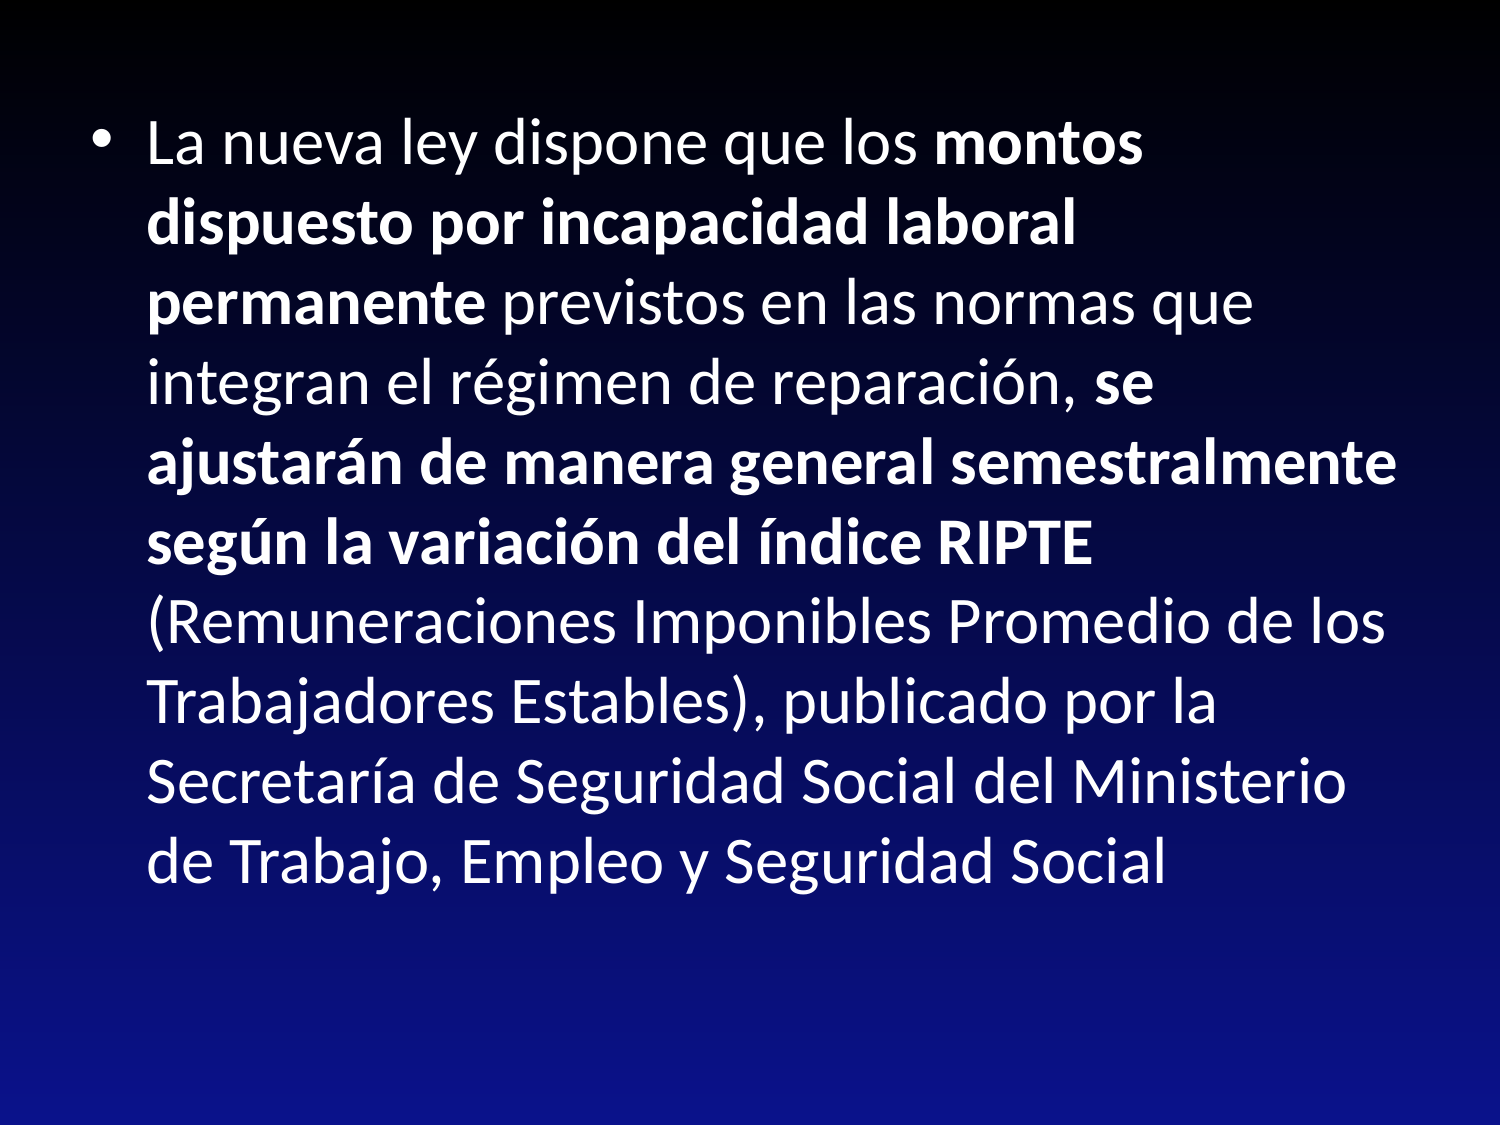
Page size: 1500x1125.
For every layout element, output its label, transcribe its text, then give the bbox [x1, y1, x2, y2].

list La nueva ley dispone que los montos dispuesto por incapacidad laboral permanente previstos en las normas que integran el régimen de reparación, se ajustarán de manera general semestralmente según la variación del índice RIPTE (Remuneraciones Imponibles Promedio de los Trabajadores Estables), publicado por la Secretaría de Seguridad Social del Ministerio de Trabajo, Empleo y Seguridad Social [74, 89, 1426, 1006]
